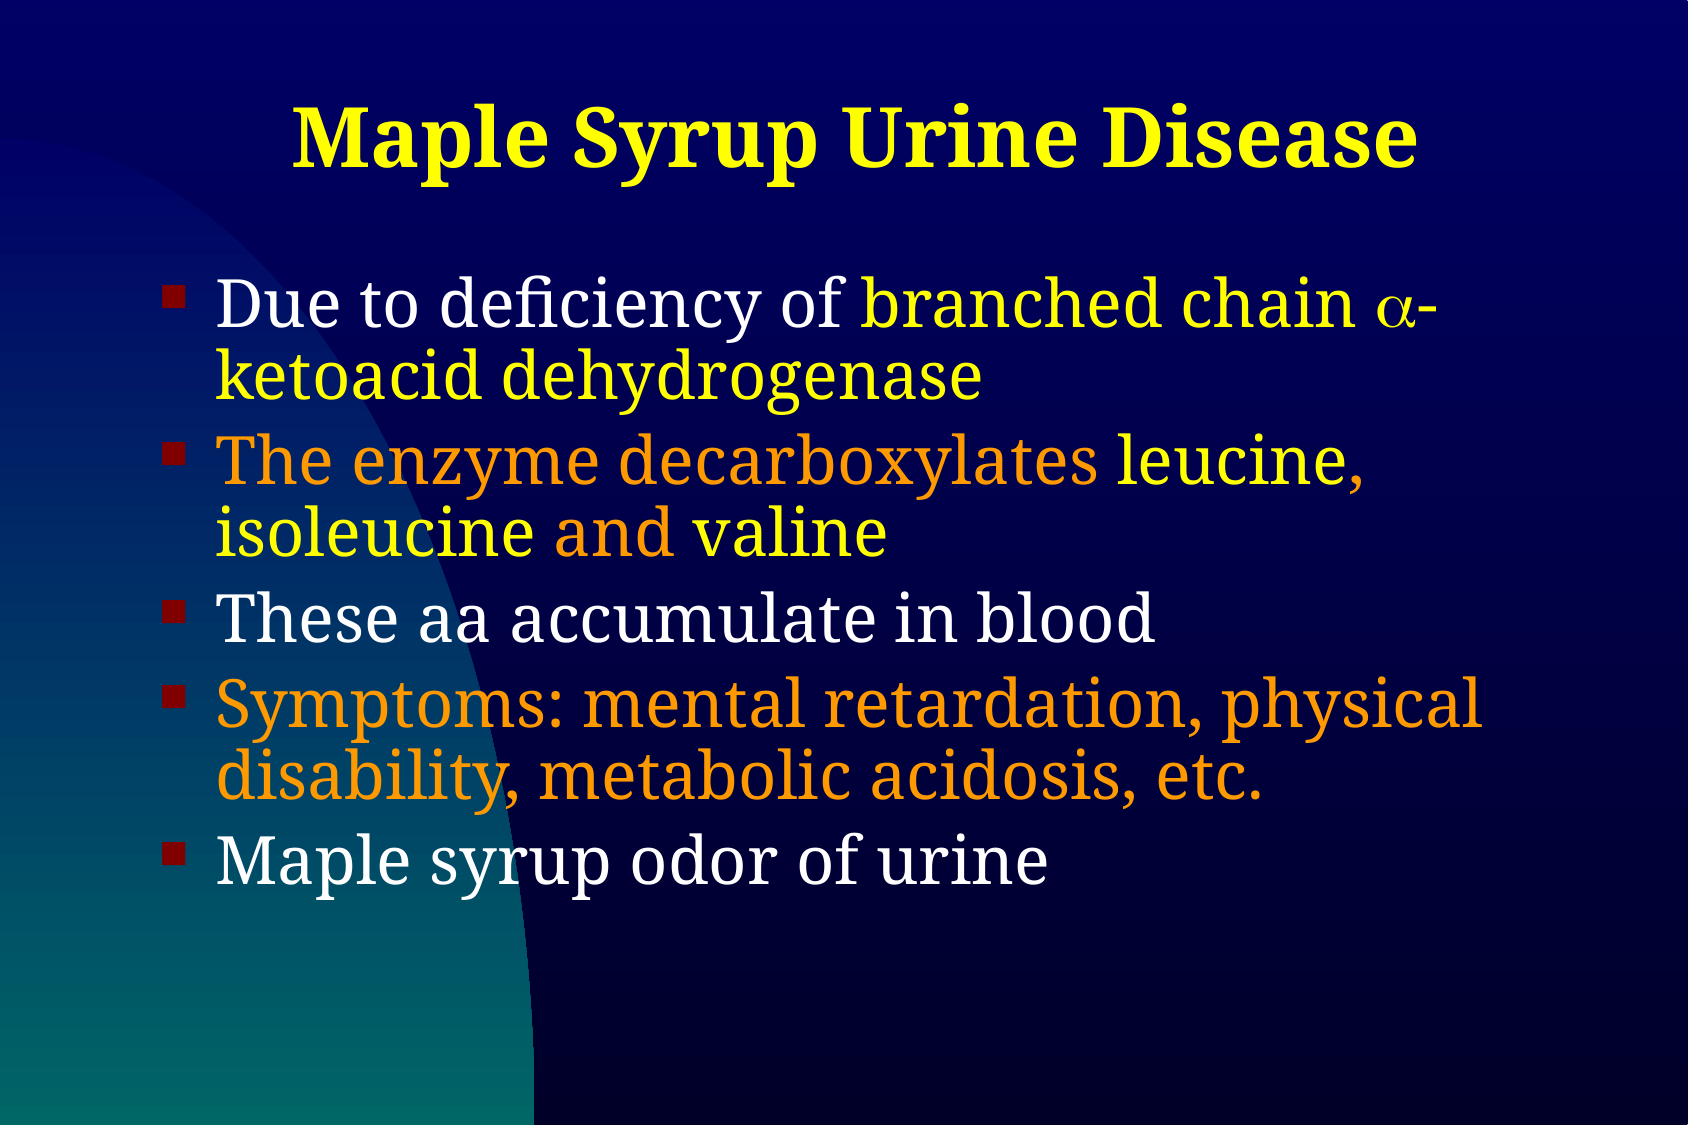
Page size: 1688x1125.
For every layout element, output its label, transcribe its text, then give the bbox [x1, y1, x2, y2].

list Due to deficiency of branched chain a-ketoacid dehydrogenase The enzyme decarboxylates leucine, isoleucine and valine These aa accumulate in blood Symptoms: mental retardation, physical disability, metabolic acidosis, etc. Maple syrup odor of urine [143, 262, 1575, 950]
title Maple Syrup Urine Disease [181, 87, 1532, 205]
